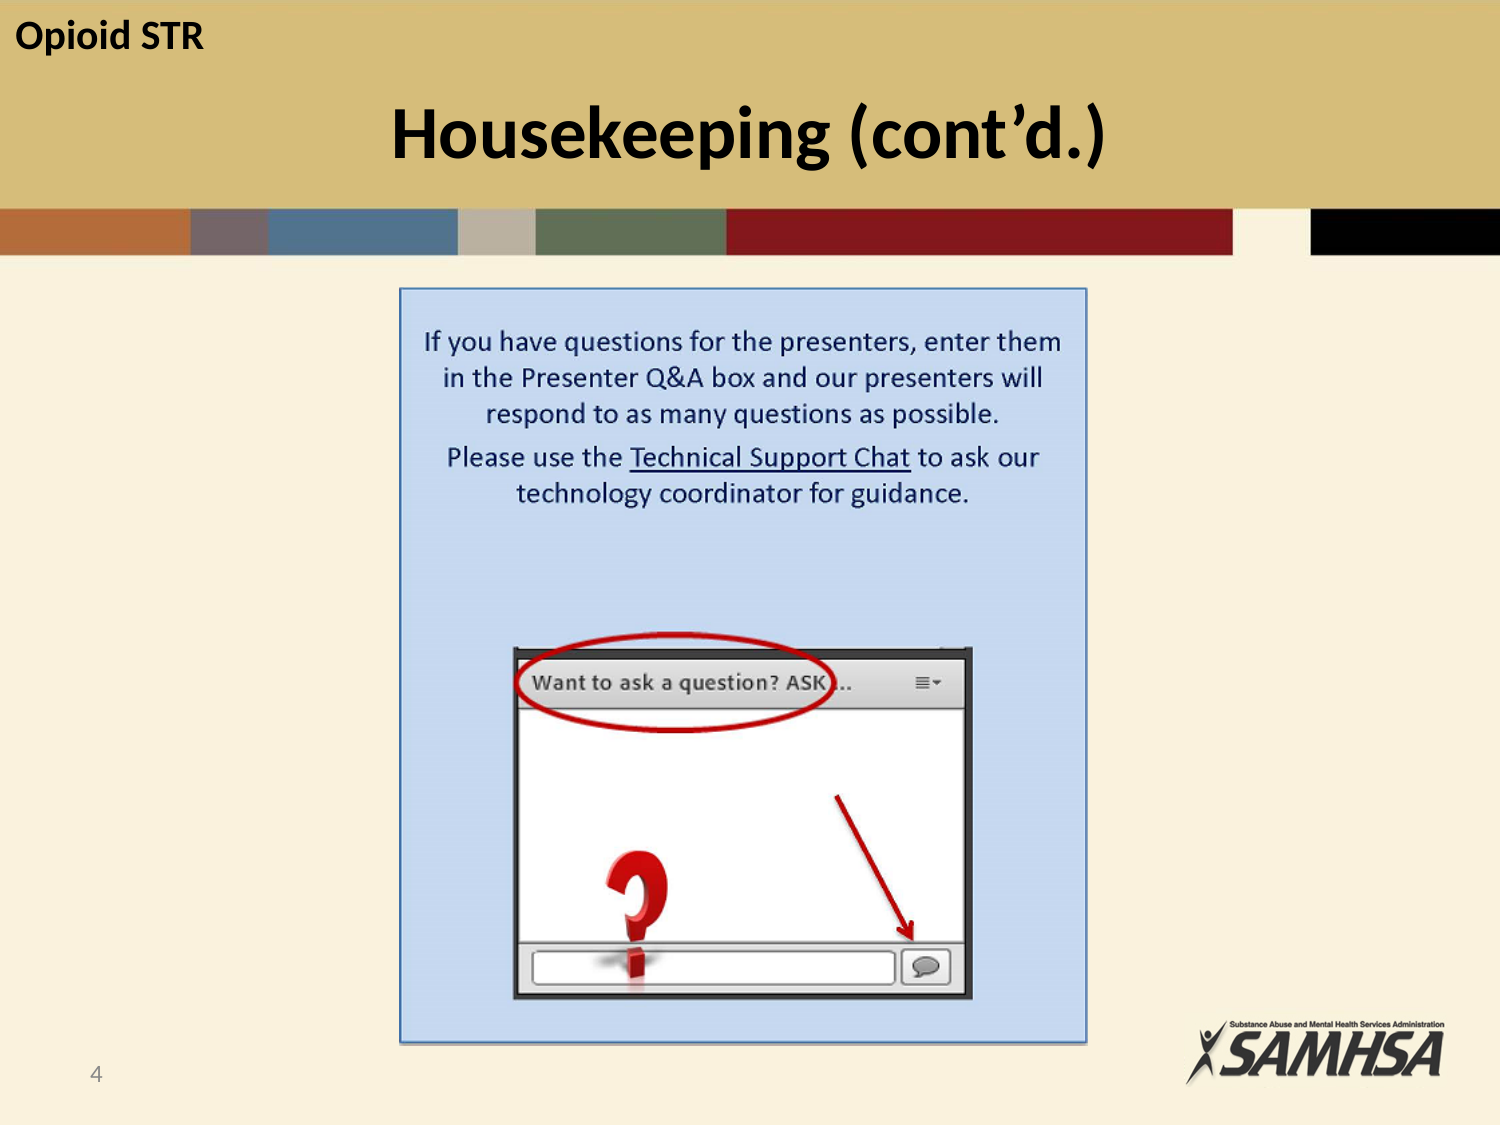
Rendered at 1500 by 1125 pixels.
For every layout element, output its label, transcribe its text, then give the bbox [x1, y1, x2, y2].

picture [0, 0, 1500, 1125]
title Housekeeping (cont’d.) [74, 44, 1426, 213]
slide_number 4 [75, 1042, 425, 1103]
